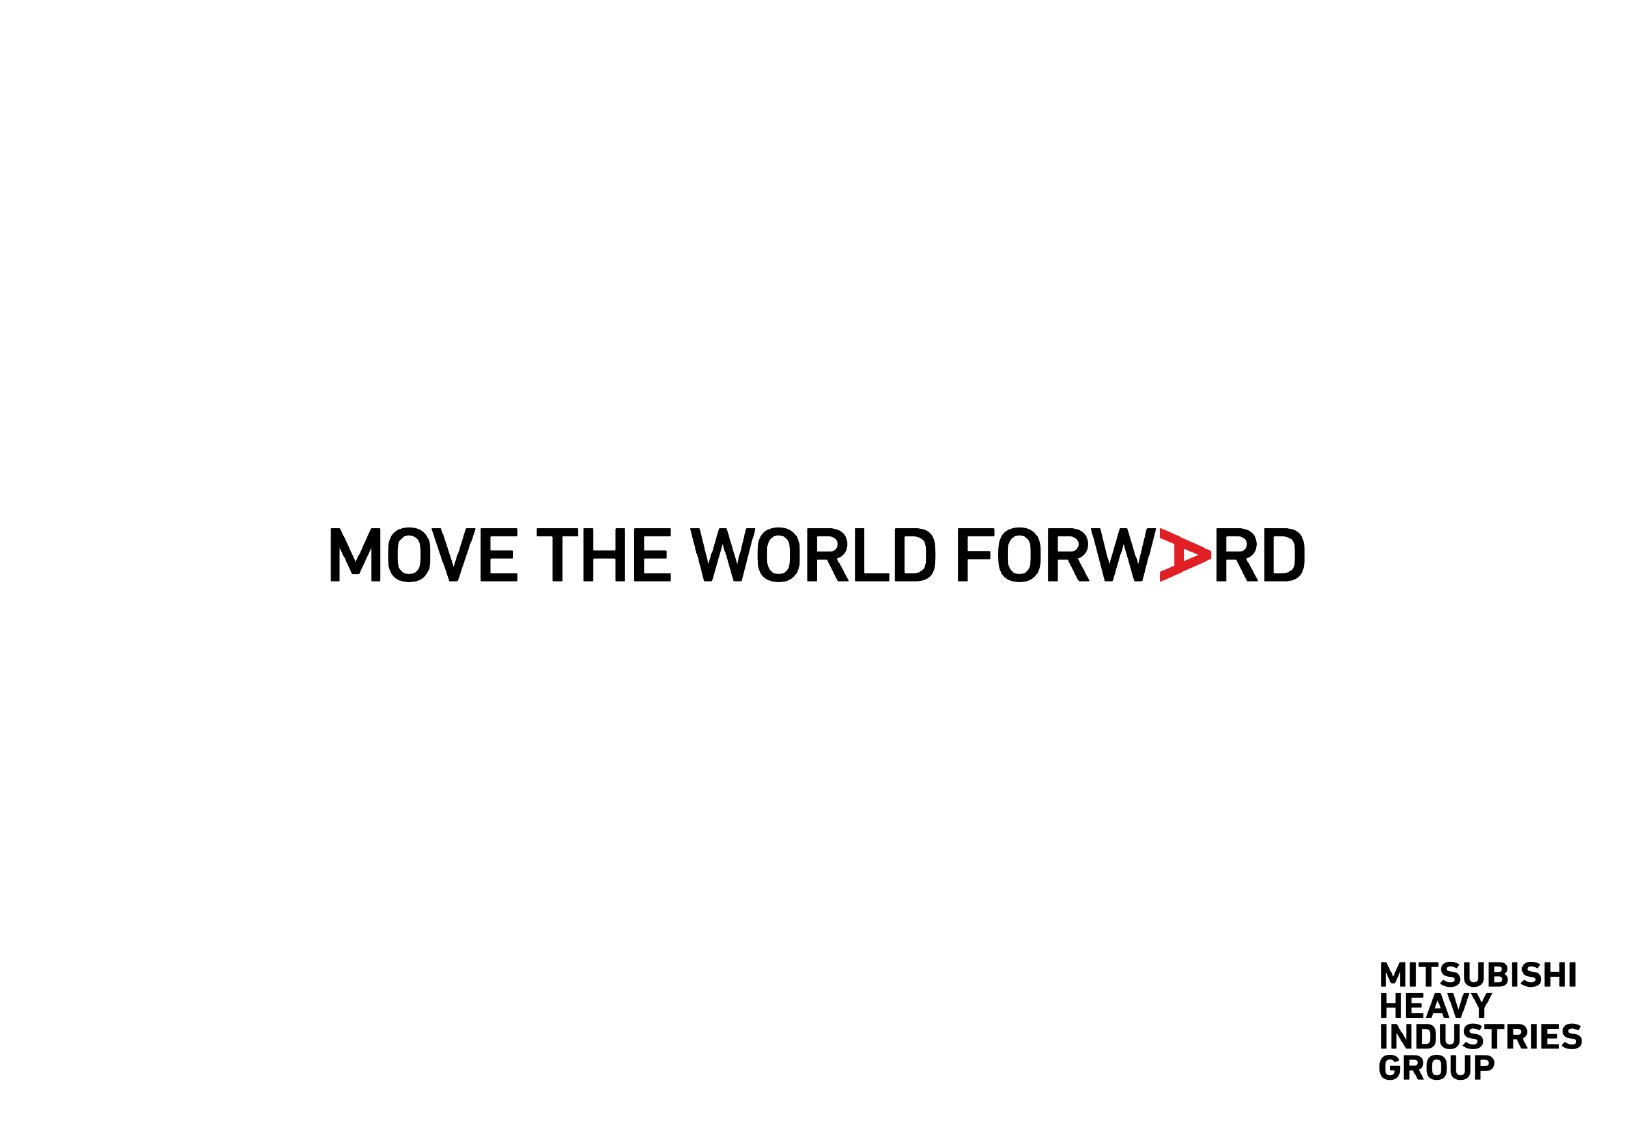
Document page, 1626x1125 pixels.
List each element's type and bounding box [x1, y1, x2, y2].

picture [1379, 960, 1582, 1081]
picture [330, 525, 1305, 584]
